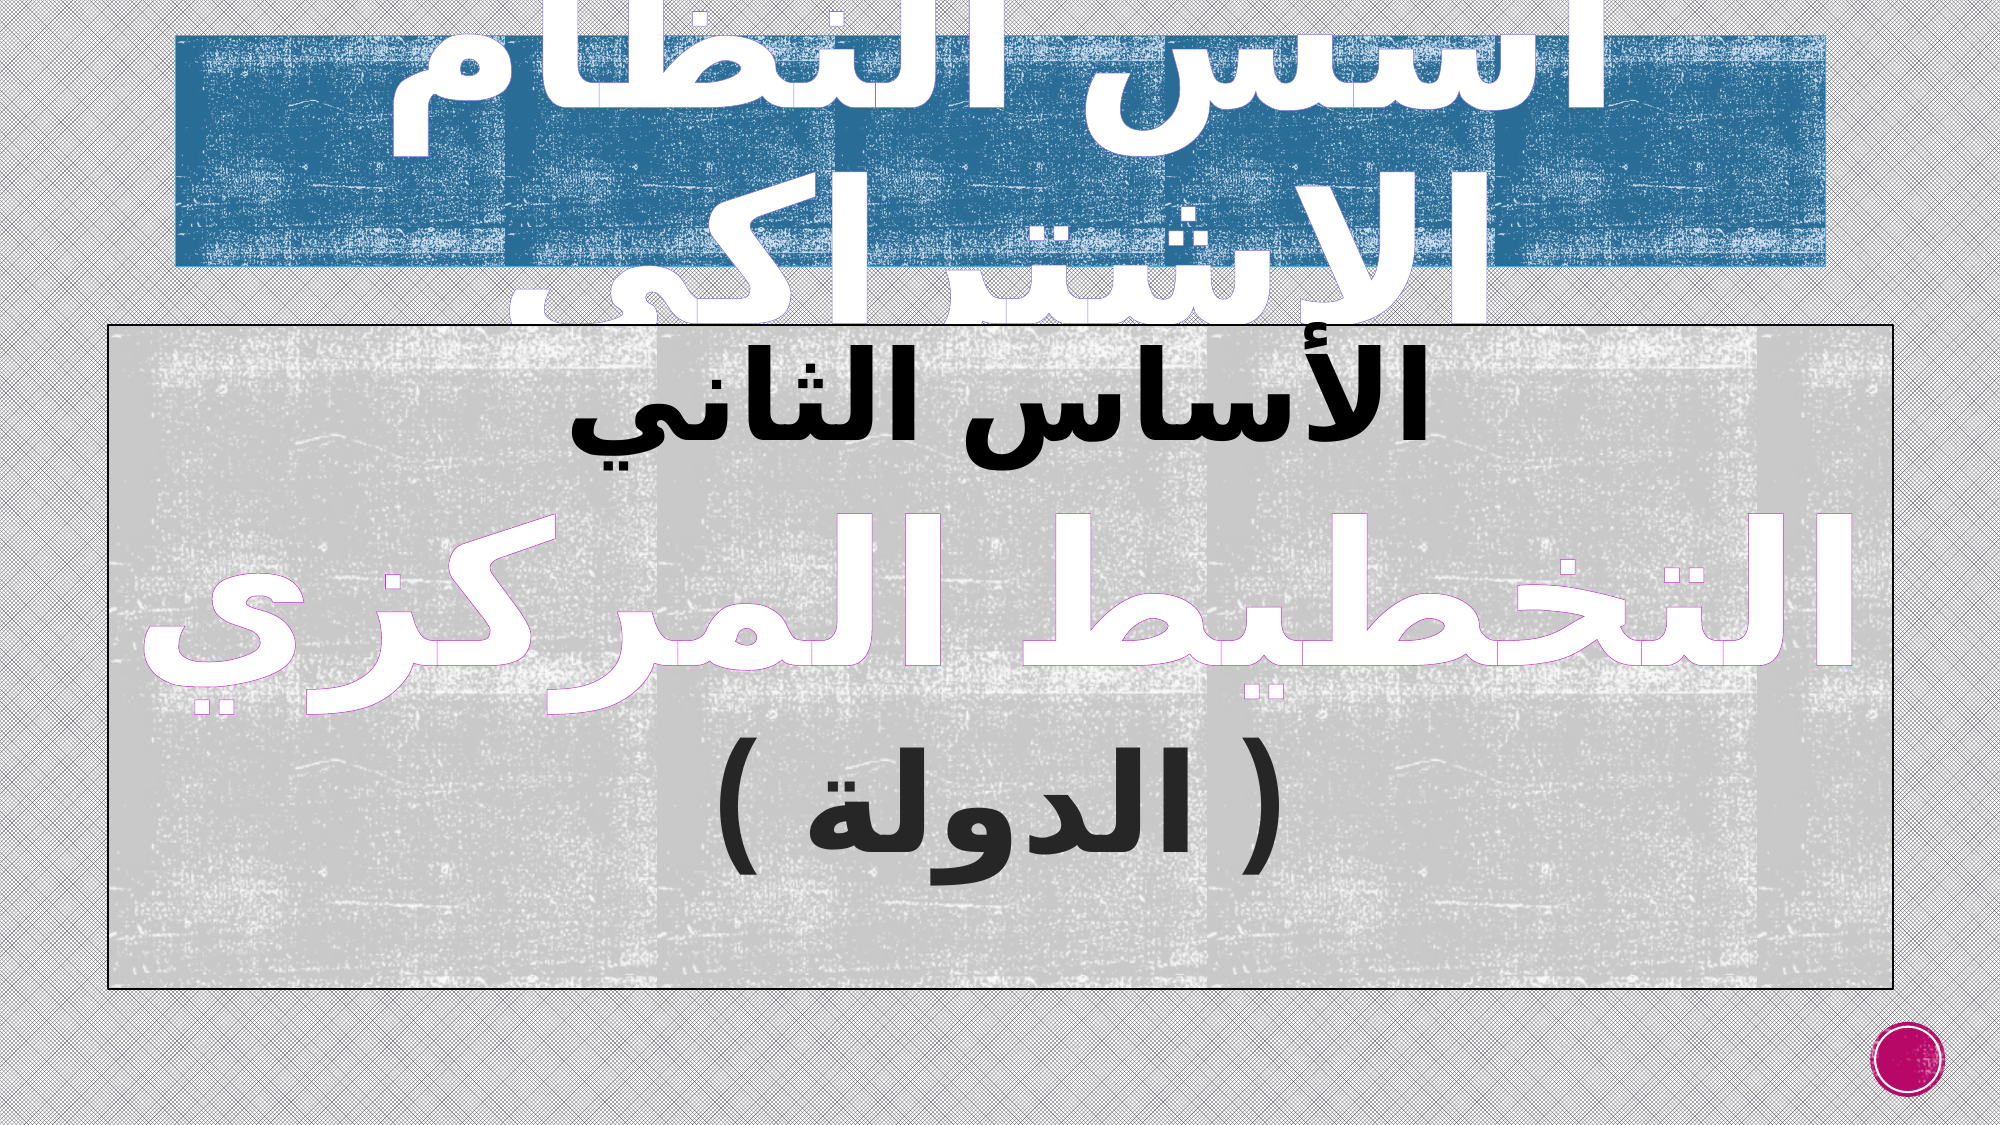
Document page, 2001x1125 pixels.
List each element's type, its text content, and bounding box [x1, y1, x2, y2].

title أسس النظام الاشتراكي [175, 35, 1826, 267]
list الأساس الثاني التخطيط المركزي ( الدولة ) [107, 324, 1894, 990]
